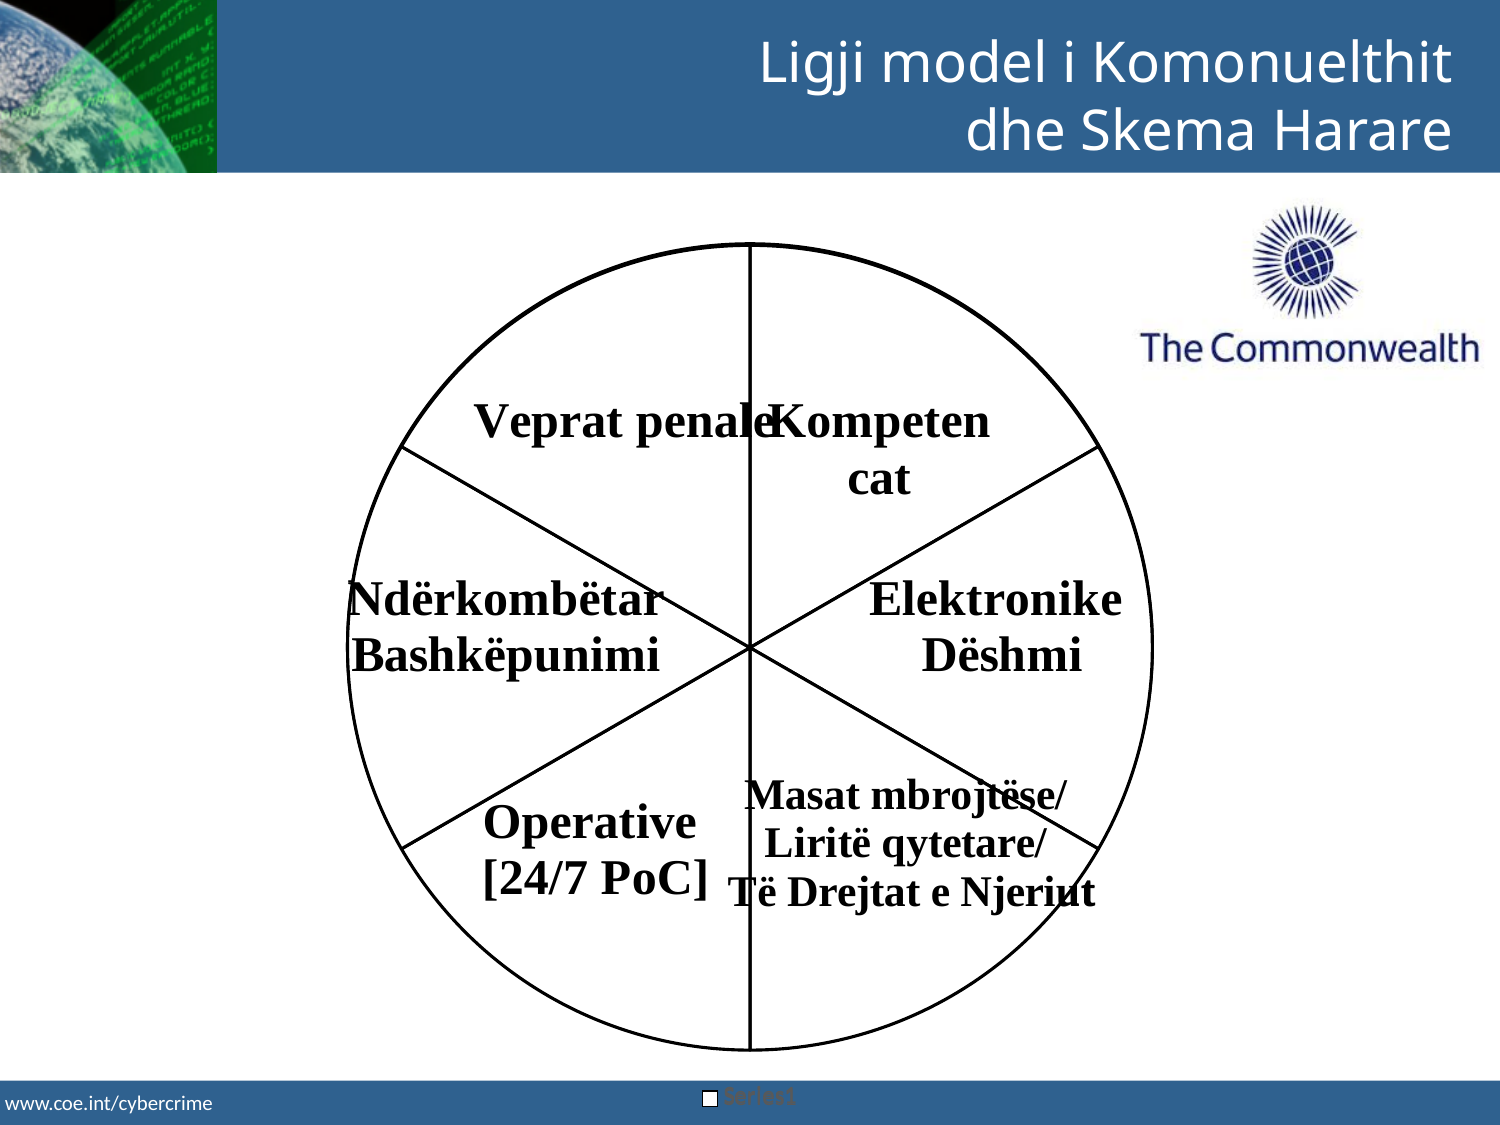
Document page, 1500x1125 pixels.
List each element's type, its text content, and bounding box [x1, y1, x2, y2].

text_box Ligji model i Komonuelthit dhe Skema Harare [230, 19, 1483, 134]
chart [0, 134, 1500, 1118]
picture [1122, 178, 1498, 391]
picture [0, 0, 217, 134]
